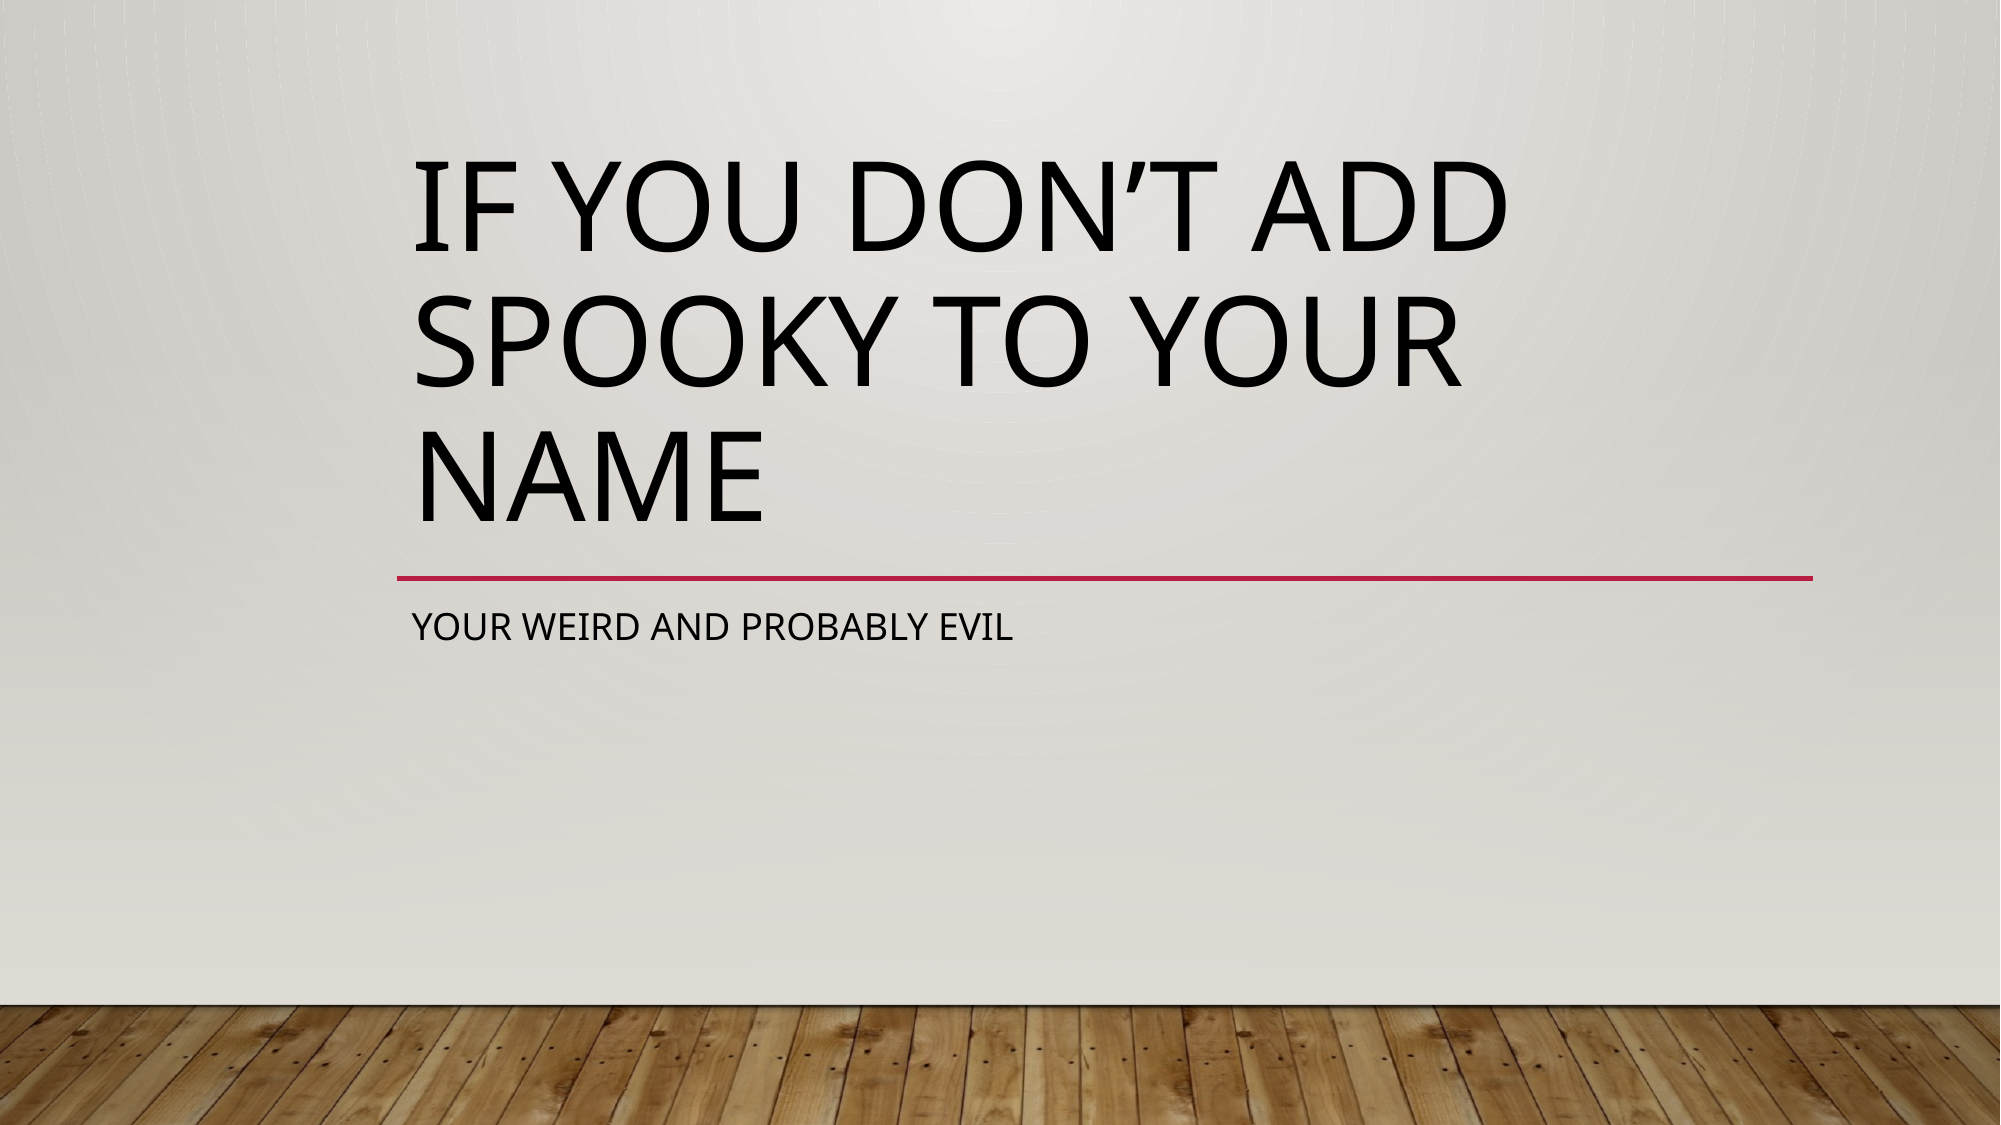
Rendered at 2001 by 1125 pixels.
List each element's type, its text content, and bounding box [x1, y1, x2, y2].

title If you don’t add spooky to your name [396, 131, 1814, 549]
picture [0, 1005, 2000, 1125]
subtitle Your weird and probably evil [396, 579, 1814, 740]
